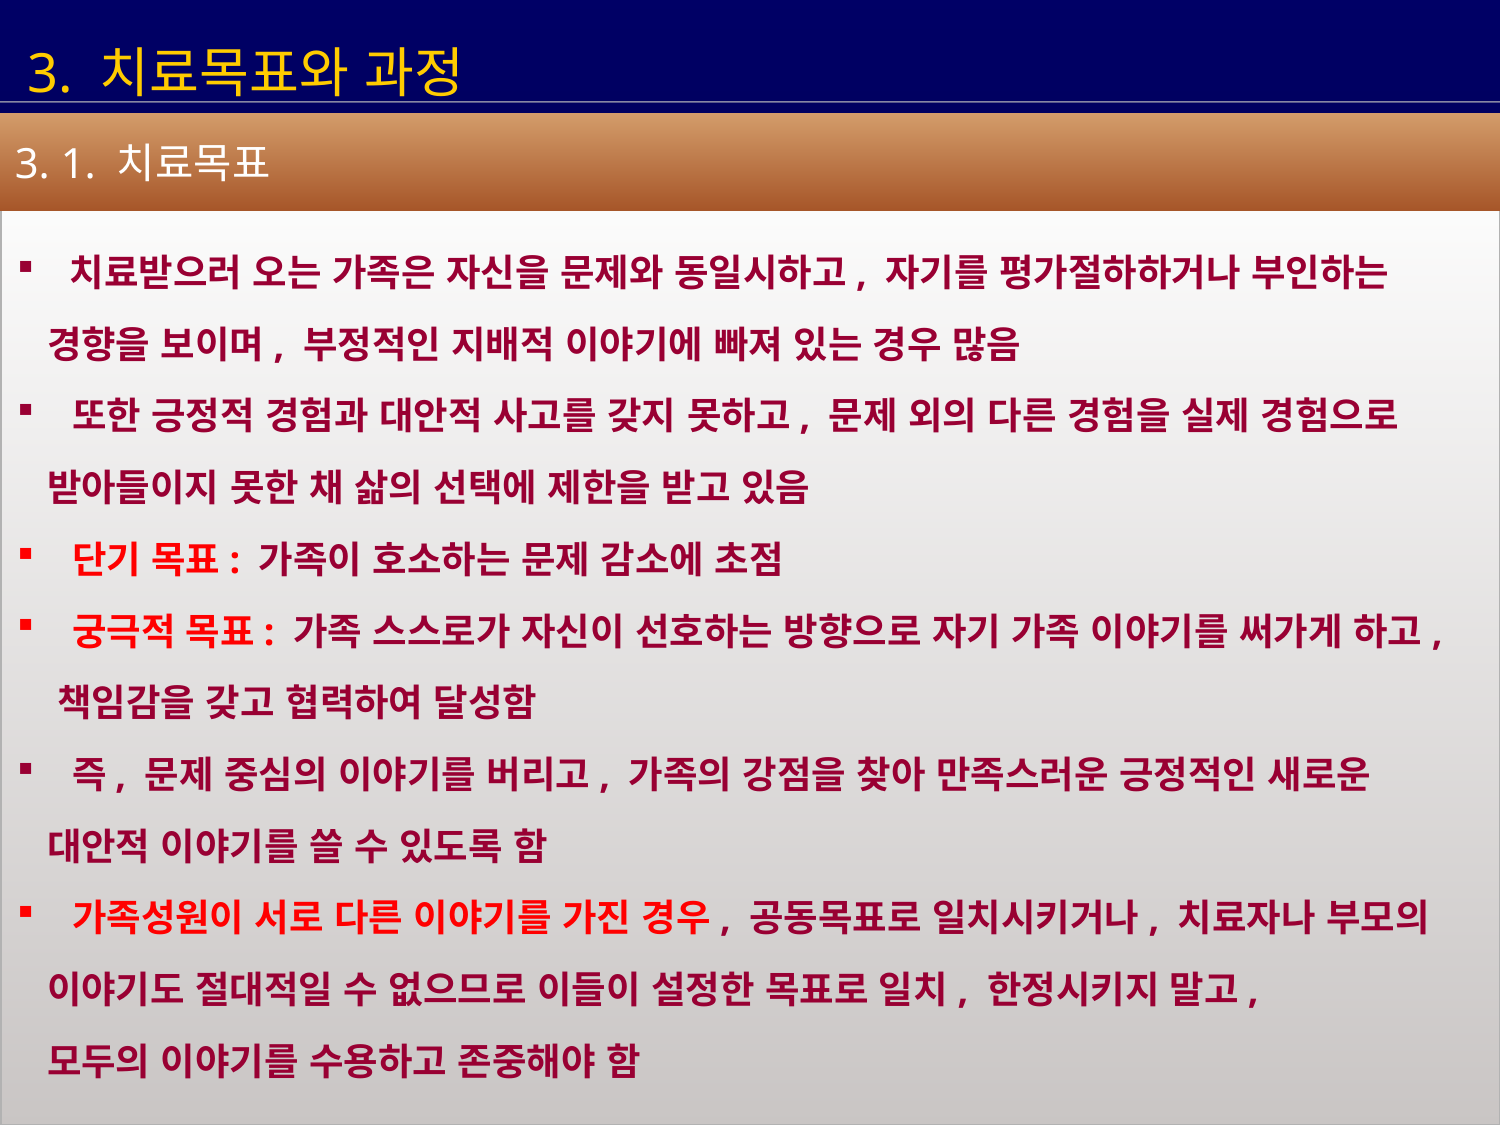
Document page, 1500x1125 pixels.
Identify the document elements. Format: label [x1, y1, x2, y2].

text_box [0, 30, 1500, 1125]
